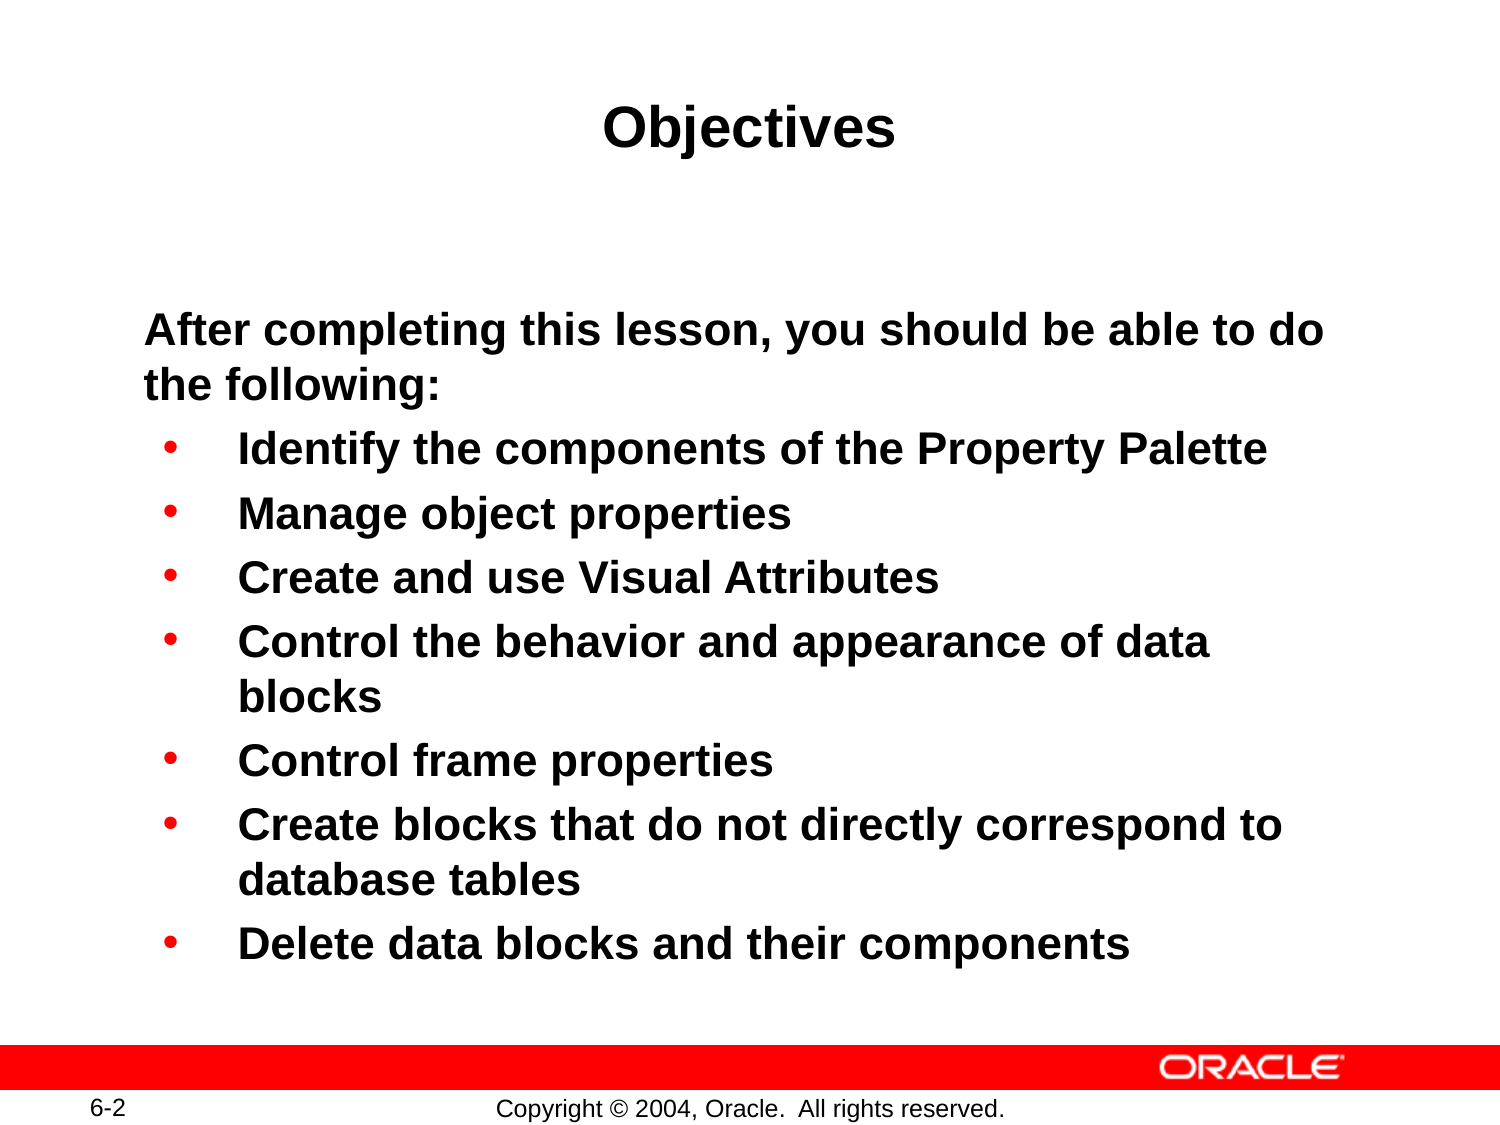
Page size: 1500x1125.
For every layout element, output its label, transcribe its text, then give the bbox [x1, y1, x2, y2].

title Objectives [149, 87, 1351, 232]
list After completing this lesson, you should be able to do the following: Identify the components of the Property Palette Manage object properties Create and use Visual Attributes Control the behavior and appearance of data blocks Control frame properties Create blocks that do not directly correspond to database tables Delete data blocks and their components [141, 297, 1351, 984]
